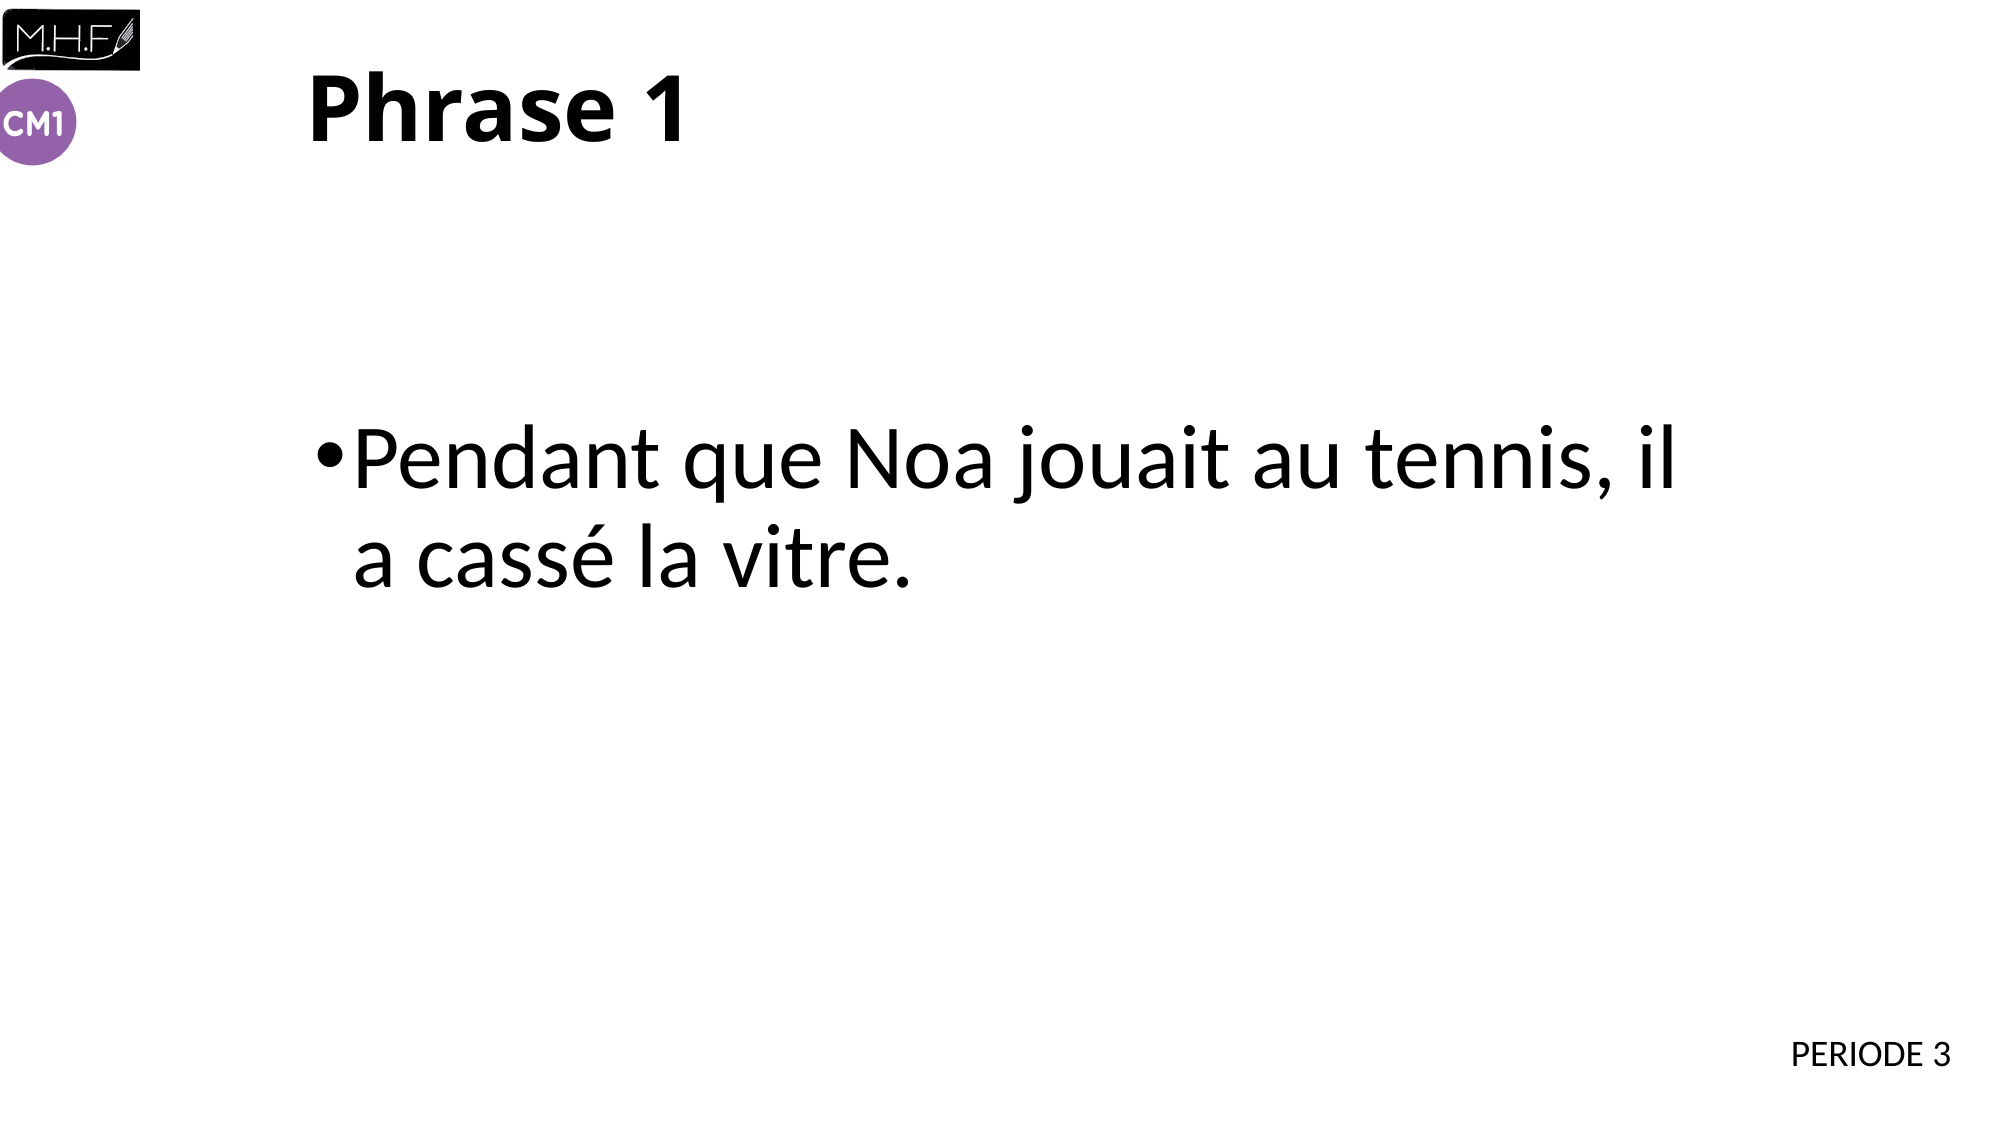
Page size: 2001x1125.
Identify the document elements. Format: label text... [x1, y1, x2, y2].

list Pendant que Noa jouait au tennis, il a cassé la vitre. [299, 401, 1710, 857]
title Phrase 1 [290, 3, 1837, 221]
picture [0, 7, 140, 166]
text_box PERIODE 3 [1362, 1021, 1967, 1082]
